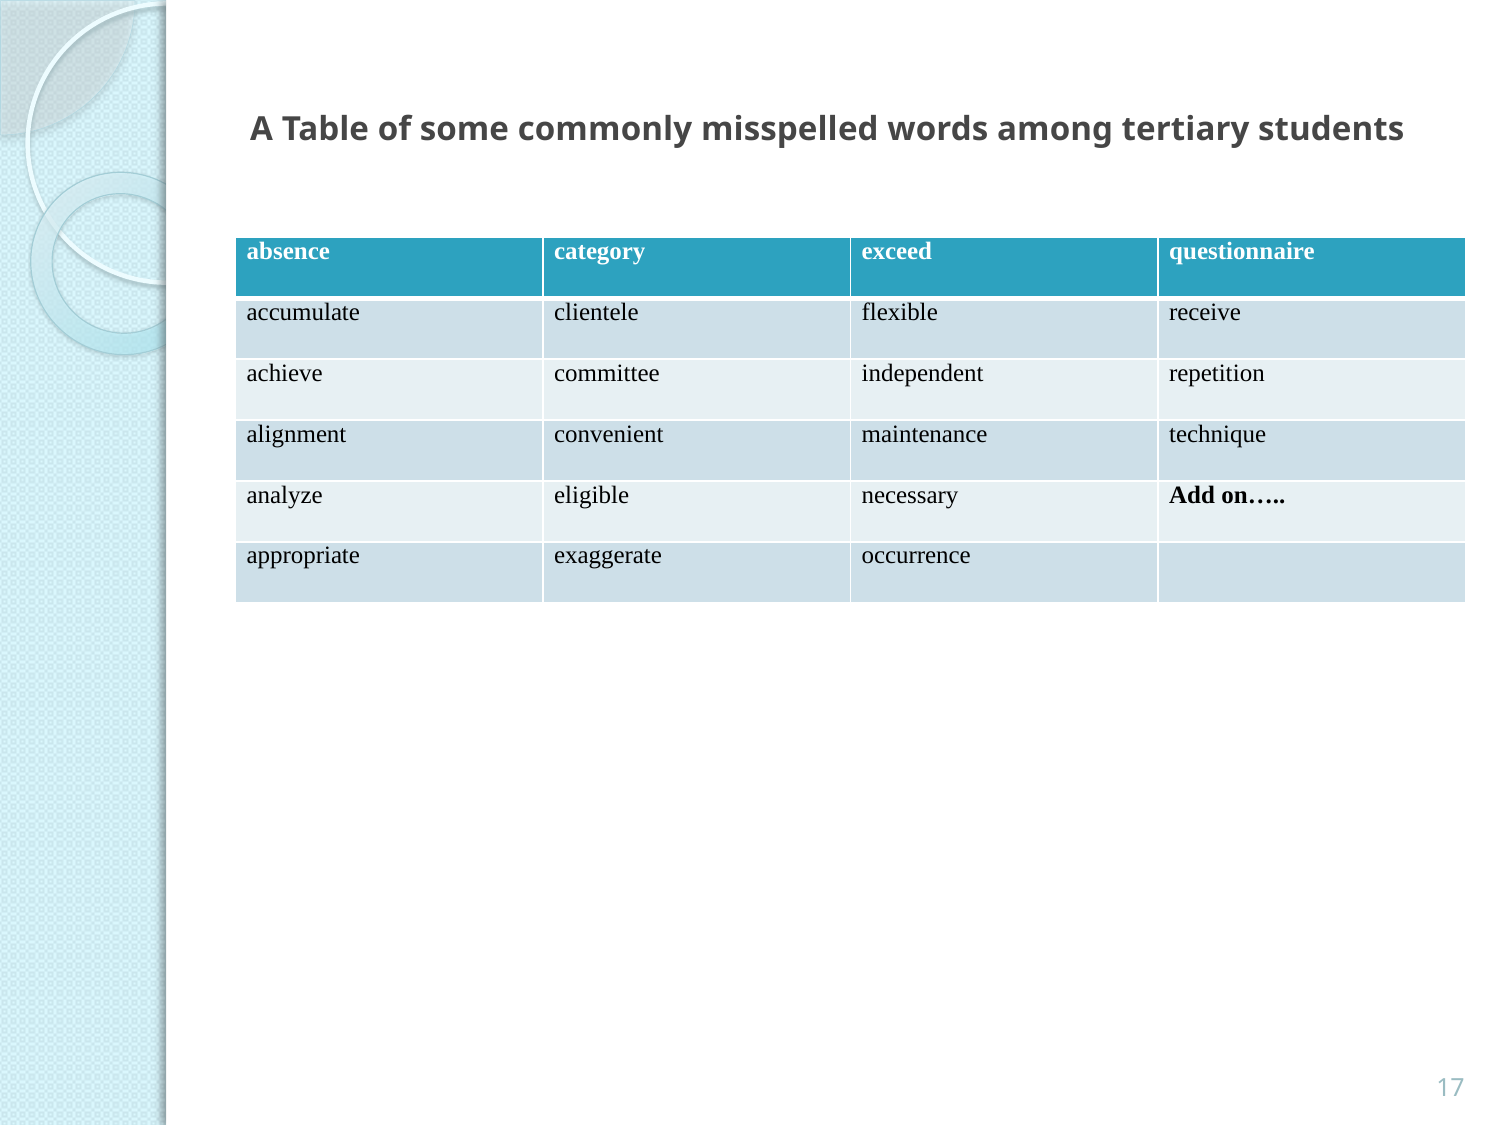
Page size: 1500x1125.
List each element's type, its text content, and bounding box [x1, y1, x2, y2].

table_cell eligible [544, 482, 850, 541]
table_cell committee [544, 360, 850, 419]
slide_number 17 [1413, 1034, 1488, 1113]
table_cell clientele [544, 301, 850, 358]
table_cell achieve [236, 360, 542, 419]
table_cell [1159, 543, 1465, 602]
table_cell independent [851, 360, 1157, 419]
table_cell necessary [851, 482, 1157, 541]
table_cell alignment [236, 421, 542, 480]
table_cell repetition [1159, 360, 1465, 419]
table_cell technique [1159, 421, 1465, 480]
table_cell maintenance [851, 421, 1157, 480]
table_cell Add on….. [1159, 482, 1465, 541]
table_cell receive [1159, 301, 1465, 358]
table_header category [544, 238, 850, 296]
table_header absence [236, 238, 542, 296]
title A Table of some commonly misspelled words among tertiary students [235, 45, 1466, 233]
table_cell analyze [236, 482, 542, 541]
table_cell occurrence [851, 543, 1157, 602]
table_cell exaggerate [544, 543, 850, 602]
table_header questionnaire [1159, 238, 1465, 296]
table_cell accumulate [236, 301, 542, 358]
table_cell appropriate [236, 543, 542, 602]
table_cell flexible [851, 301, 1157, 358]
table_cell convenient [544, 421, 850, 480]
table_header exceed [851, 238, 1157, 296]
